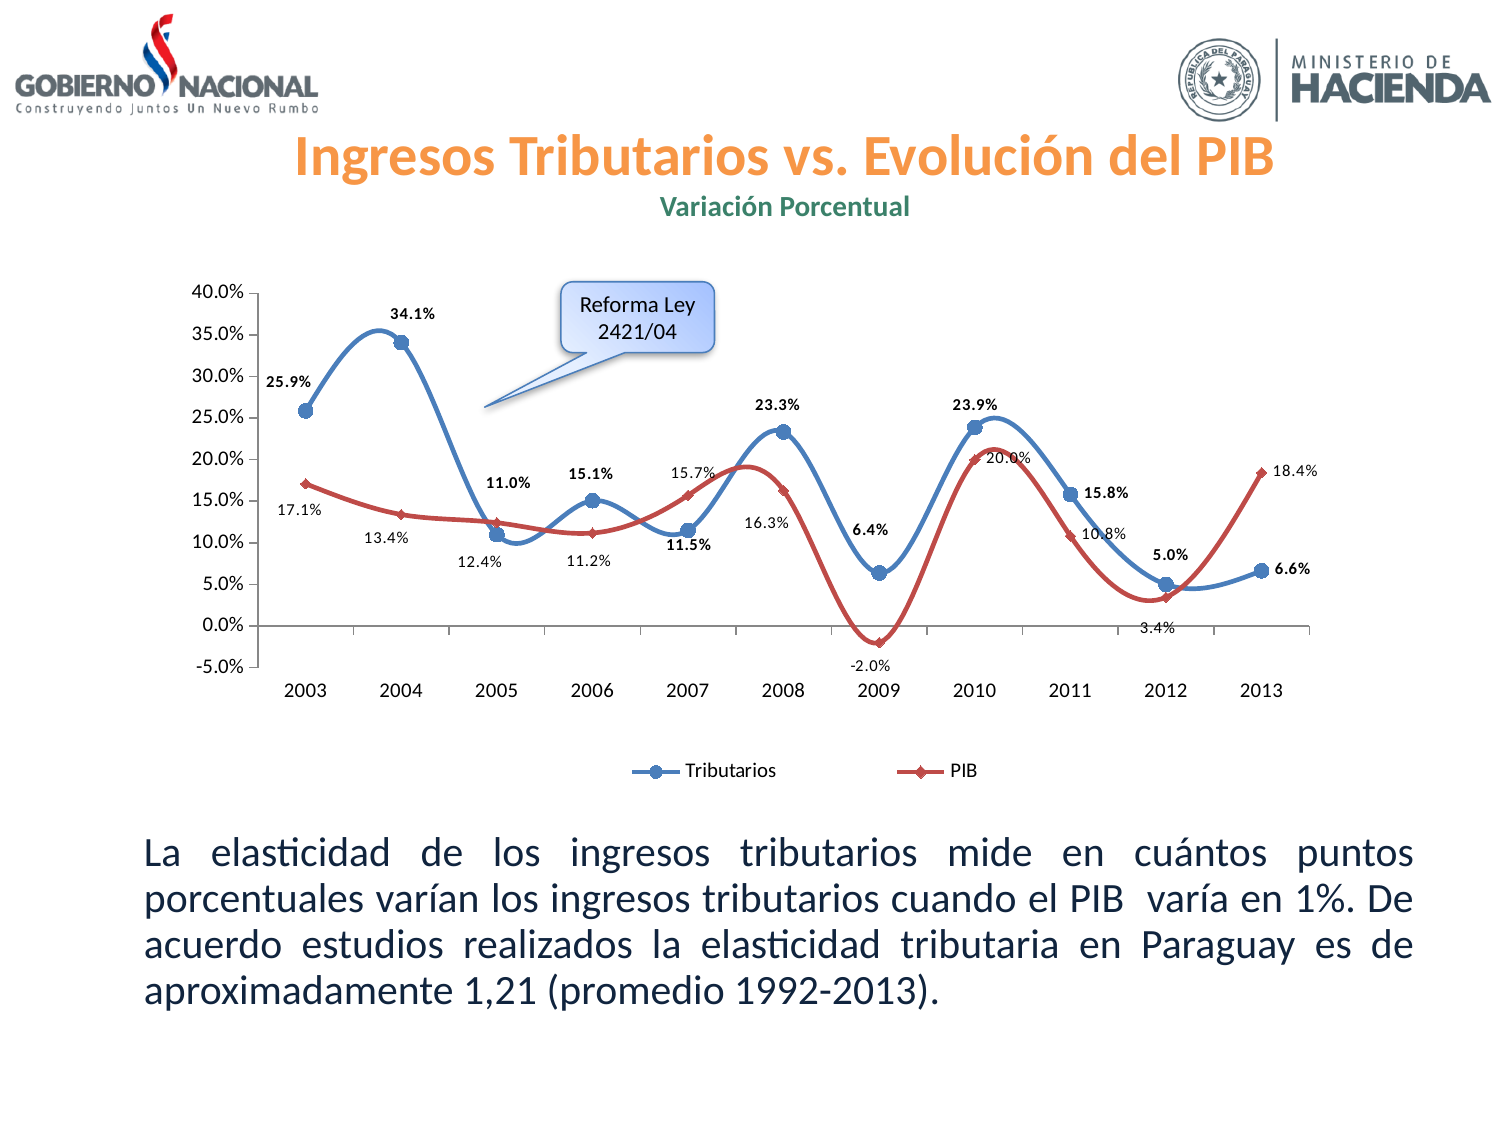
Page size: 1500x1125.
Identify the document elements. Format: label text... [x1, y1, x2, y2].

picture [1173, 33, 1495, 93]
text_box La elasticidad de los ingresos tributarios mide en cuántos puntos porcentuales varían los ingresos tributarios cuando el PIB varía en 1%. De acuerdo estudios realizados la elasticidad tributaria en Paraguay es de aproximadamente 1,21 (promedio 1992-2013). [128, 821, 1430, 1080]
title Ingresos Tributarios vs. Evolución del PIB Variación Porcentual [70, 93, 1500, 247]
chart [159, 266, 1335, 814]
picture [5, 7, 328, 125]
